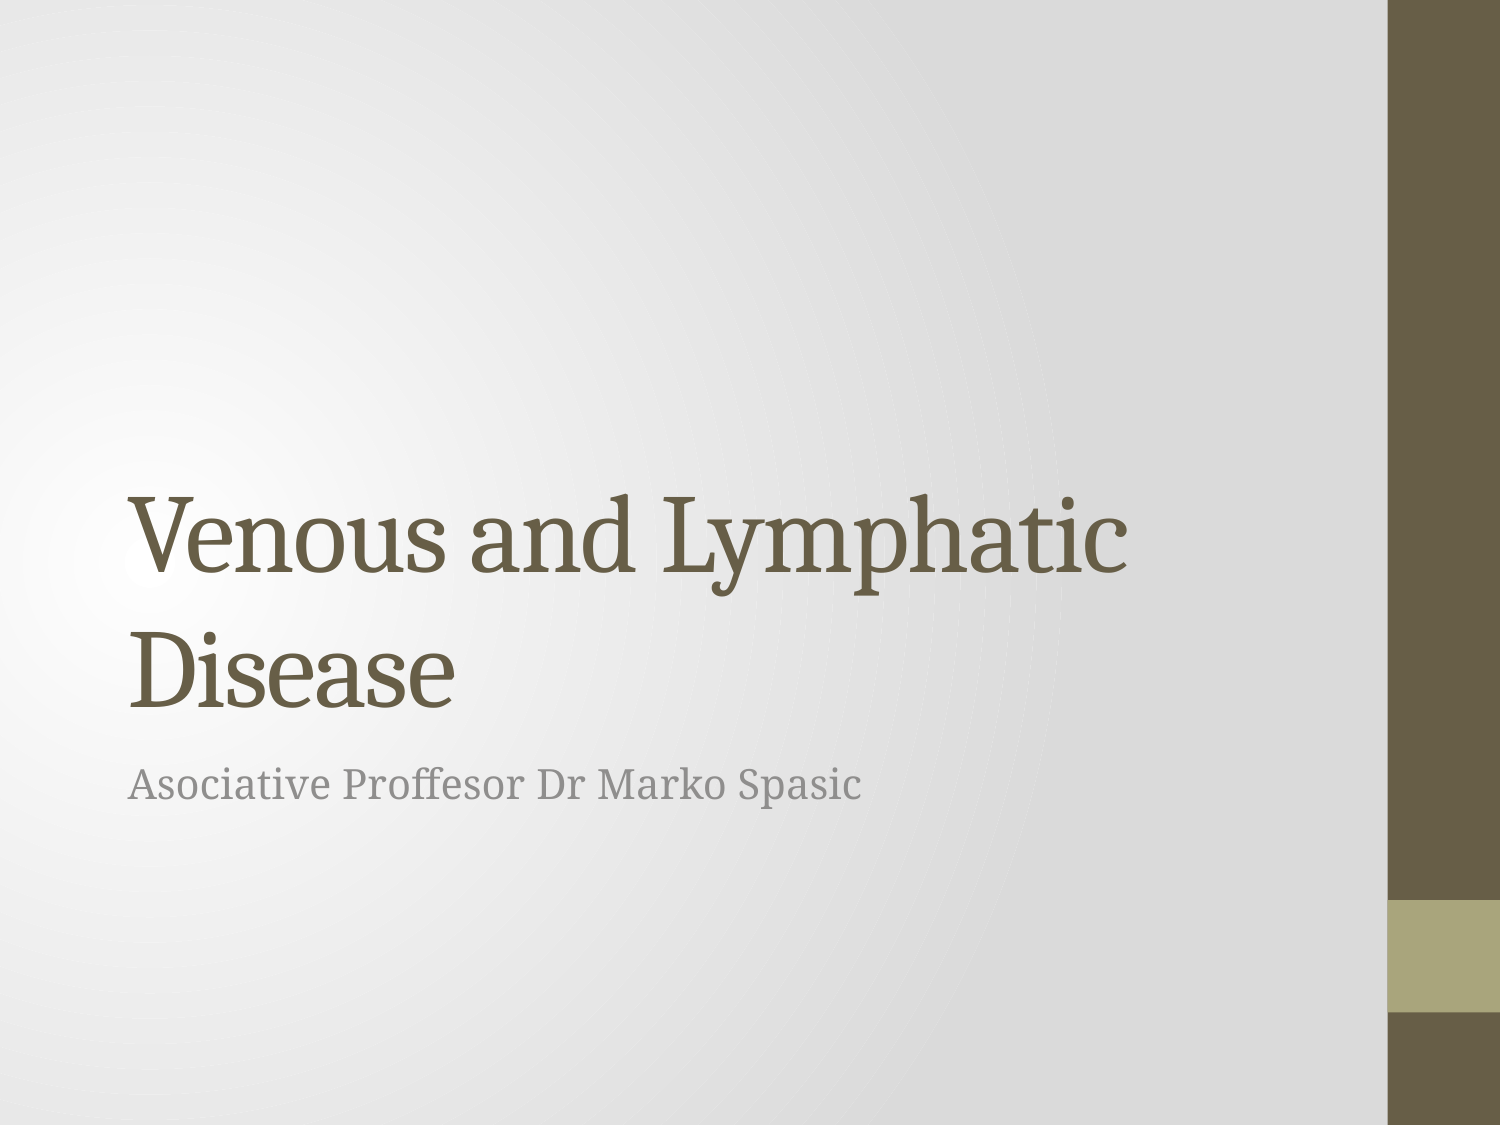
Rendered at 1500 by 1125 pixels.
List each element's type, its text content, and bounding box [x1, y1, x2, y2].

subtitle Asociative Proffesor Dr Marko Spasic [112, 750, 1173, 925]
title Venous and Lymphatic Disease [112, 312, 1350, 738]
